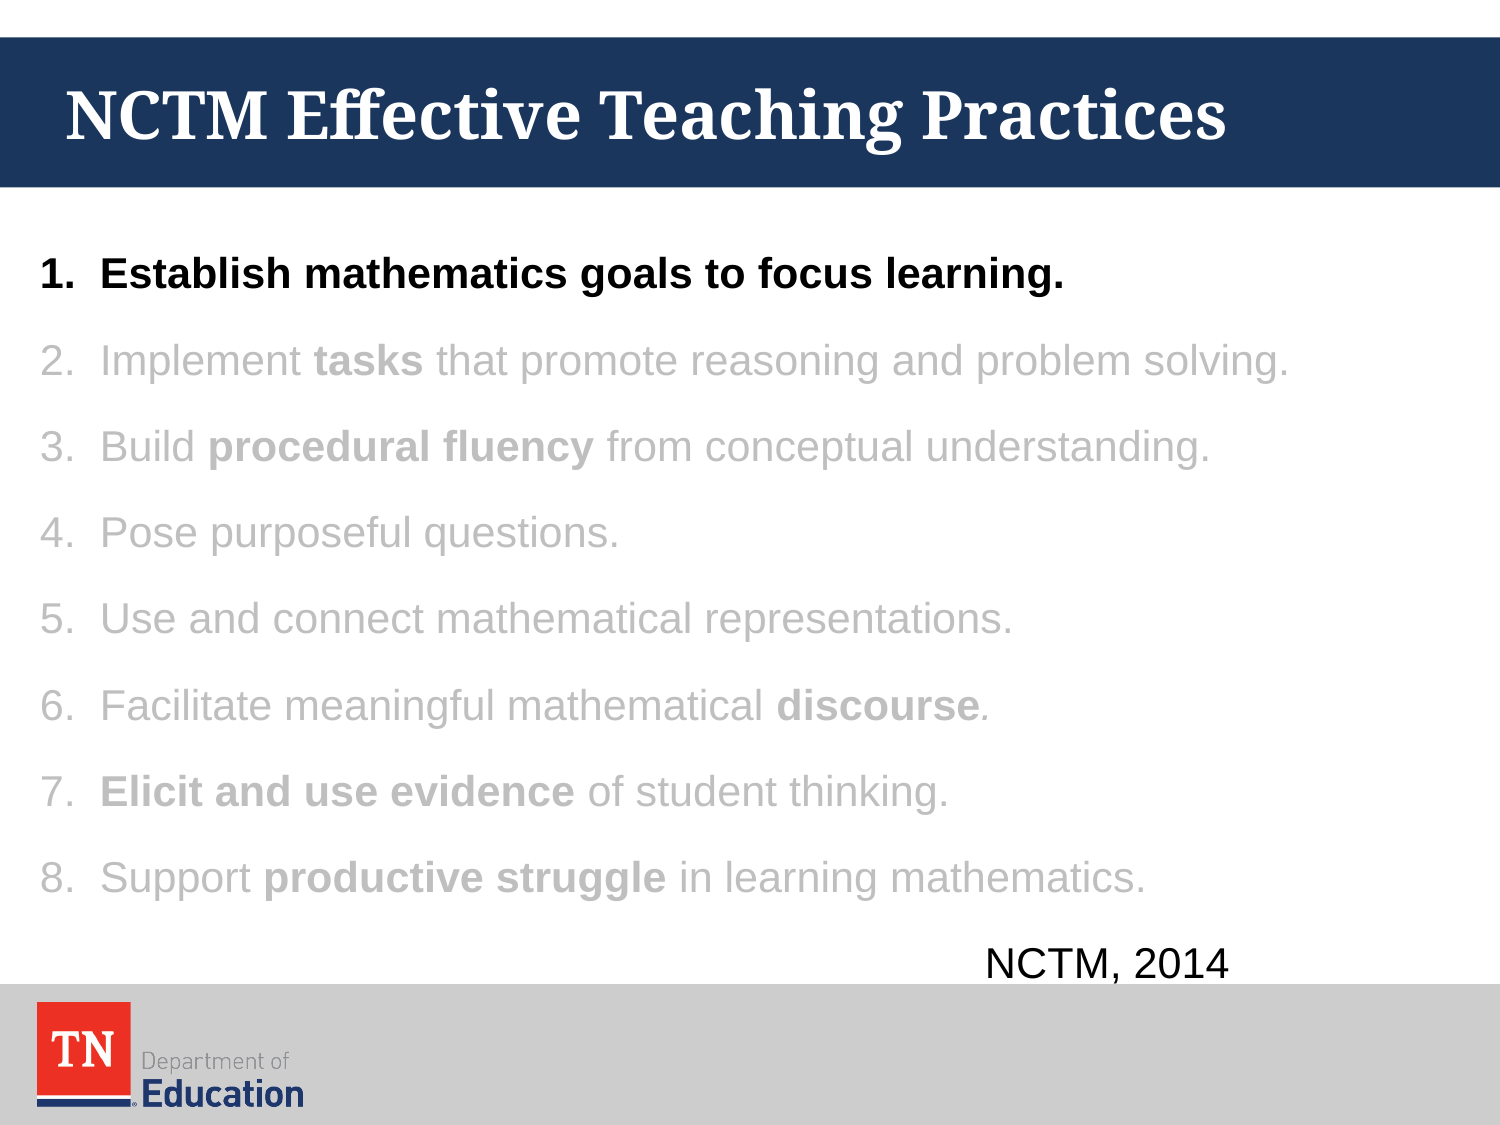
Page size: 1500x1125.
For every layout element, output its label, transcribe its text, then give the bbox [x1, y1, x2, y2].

list 1. Establish mathematics goals to focus learning. 2. Implement tasks that promote reasoning and problem solving. 3. Build procedural fluency from conceptual understanding. 4. Pose purposeful questions. 5. Use and connect mathematical representations. 6. Facilitate meaningful mathematical discourse. 7. Elicit and use evidence of student thinking. 8. Support productive struggle in learning mathematics. NCTM, 2014 [24, 212, 1475, 1000]
picture [37, 1002, 303, 1107]
title NCTM Effective Teaching Practices [50, 37, 1413, 188]
